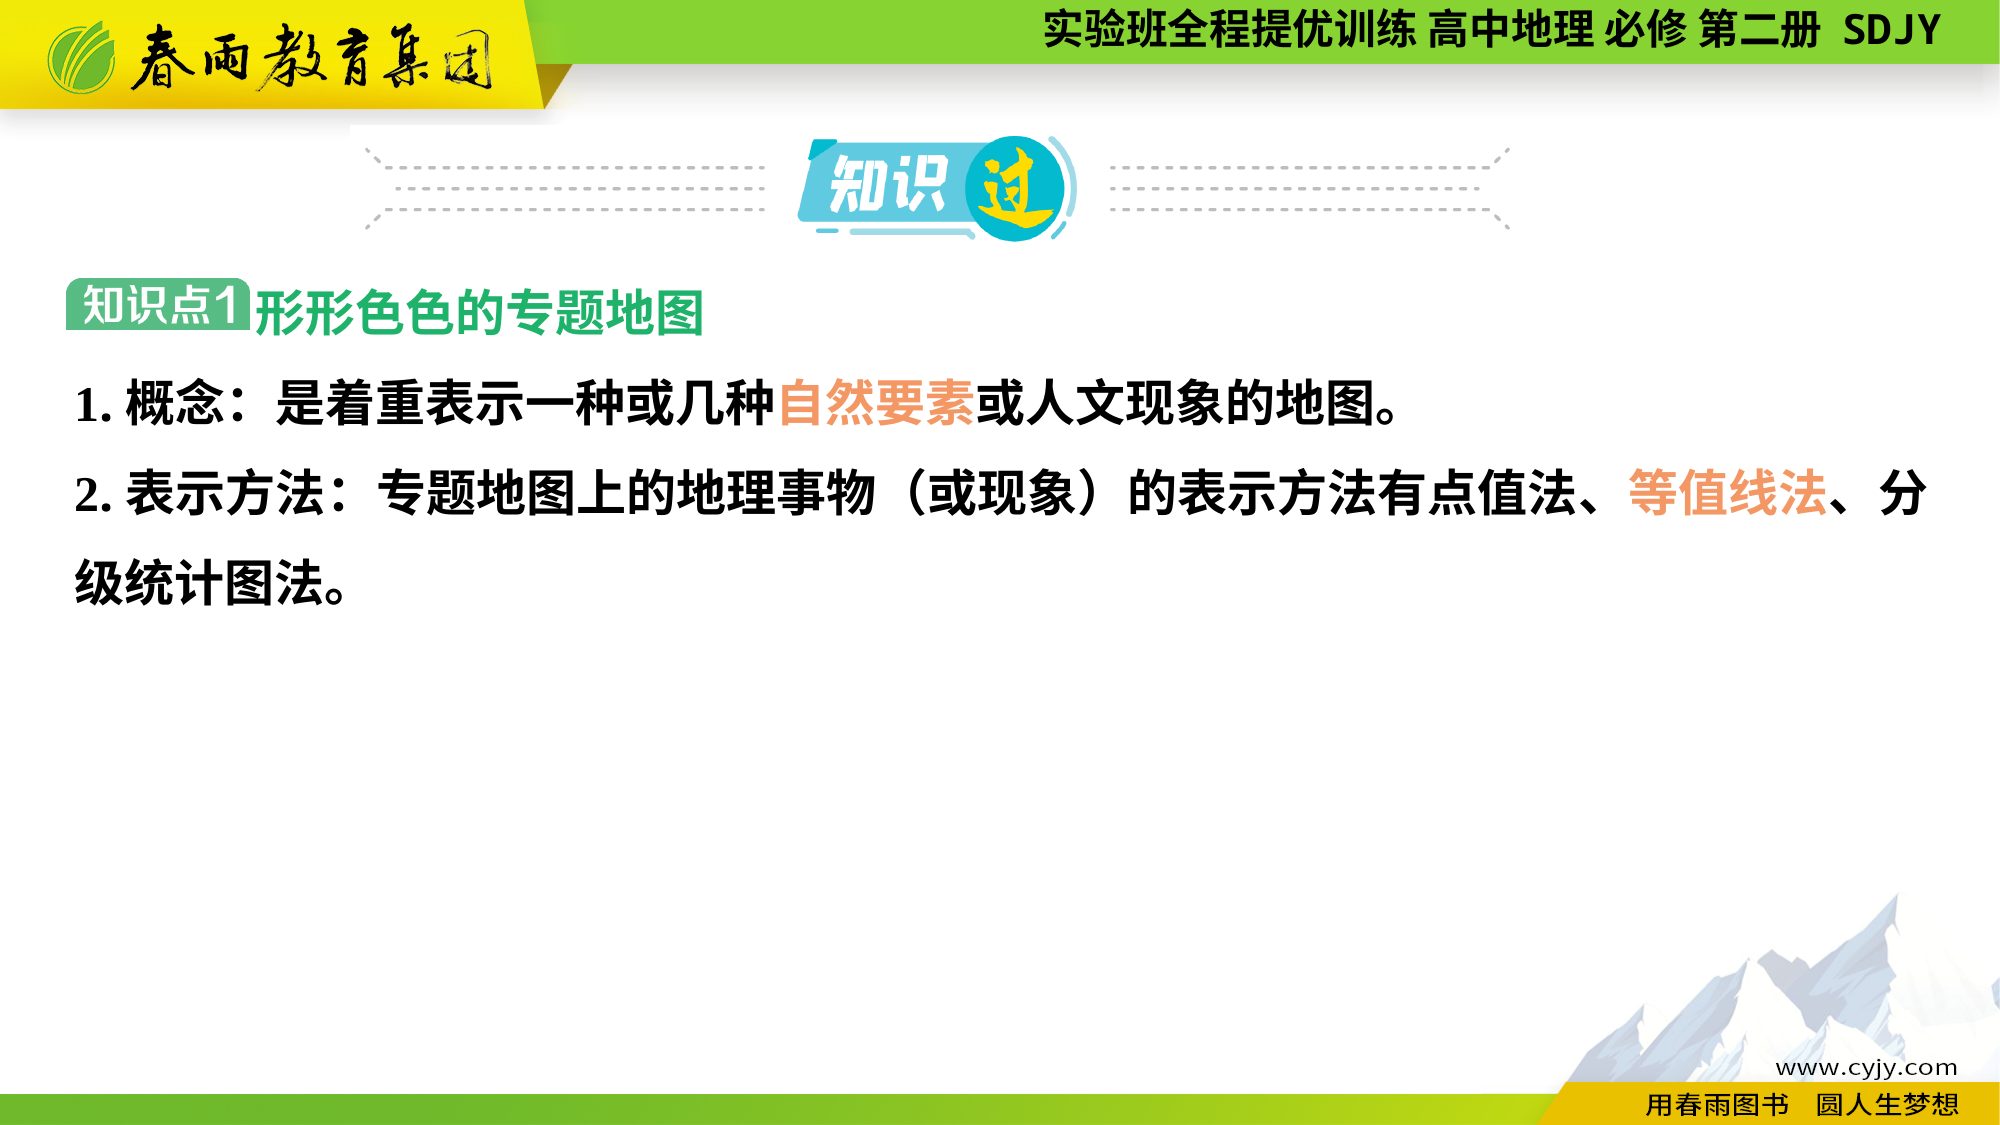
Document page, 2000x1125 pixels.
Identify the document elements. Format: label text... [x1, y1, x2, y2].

picture [0, 0, 2000, 1125]
list 形形色色的专题地图 1.概念：是着重表示一种或几种自然要素或人文现象的地图。 2.表示方法：专题地图上的地理事物（或现象）的表示方法有点值法、等值线法、分级统计图法。 [59, 243, 1944, 623]
